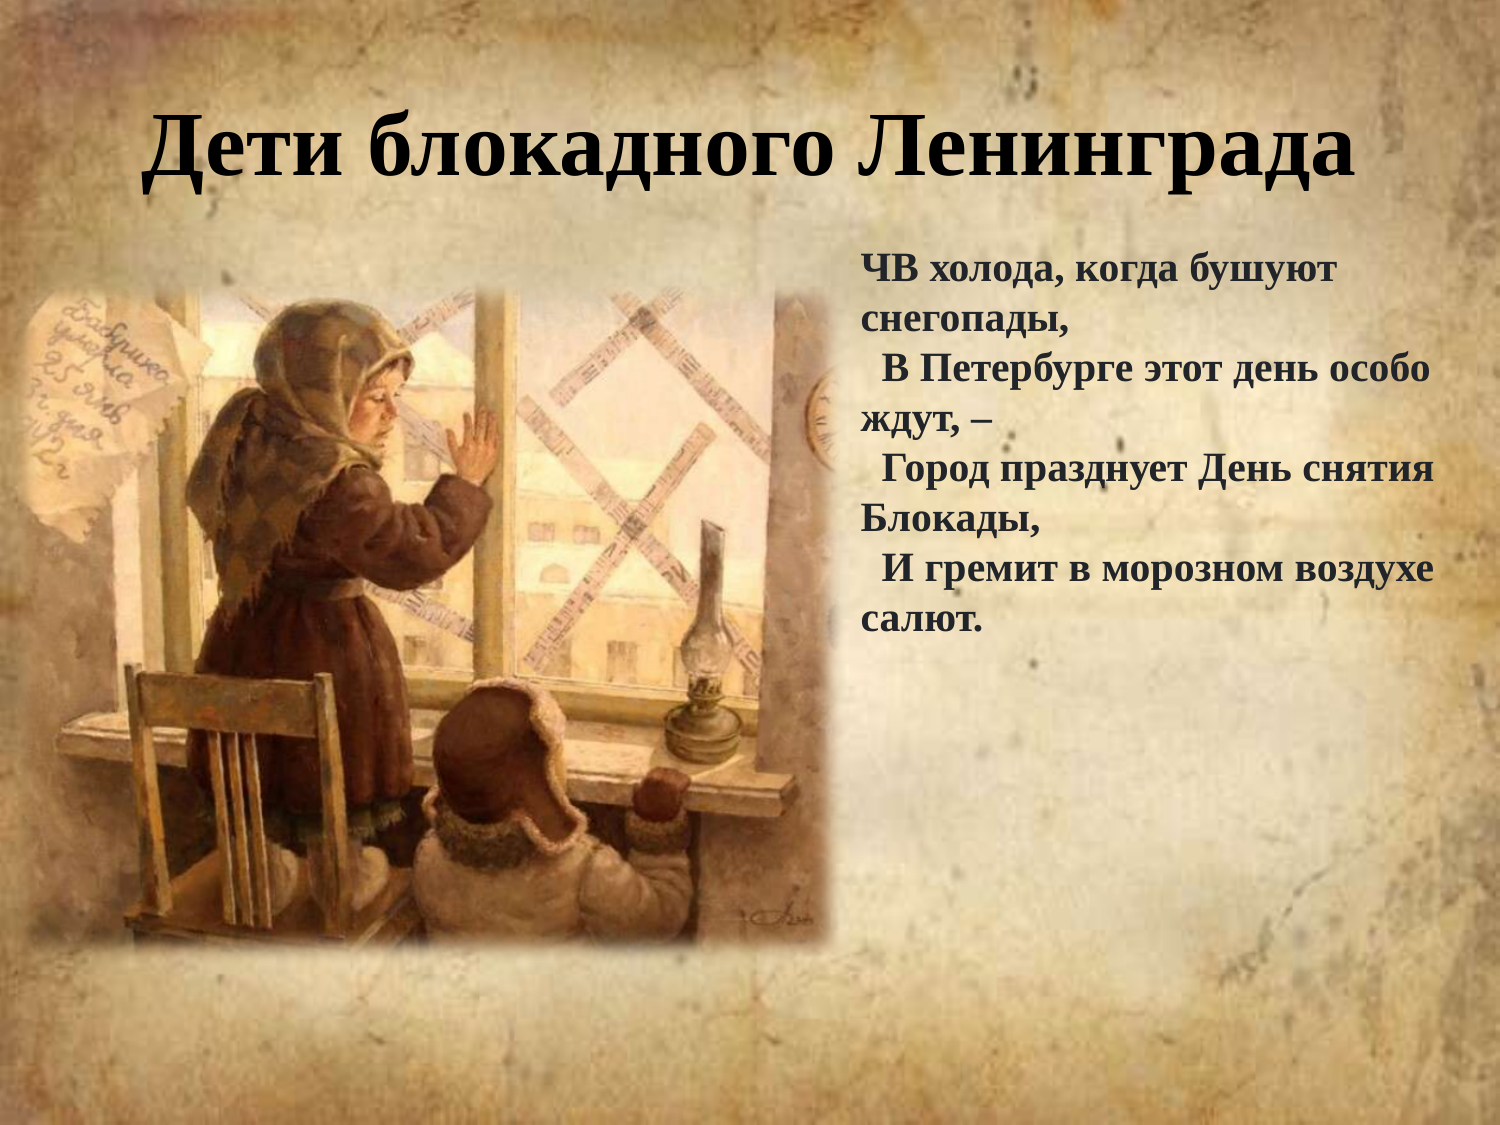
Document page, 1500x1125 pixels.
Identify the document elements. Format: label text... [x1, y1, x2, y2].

text_box ЧВ холода, когда бушуют снегопады, В Петербурге этот день особо ждут, – Город празднует День снятия Блокады, И гремит в морозном воздухе салют. [845, 232, 1500, 698]
title Дети блокадного Ленинграда [74, 44, 1426, 233]
picture [0, 0, 1500, 1125]
